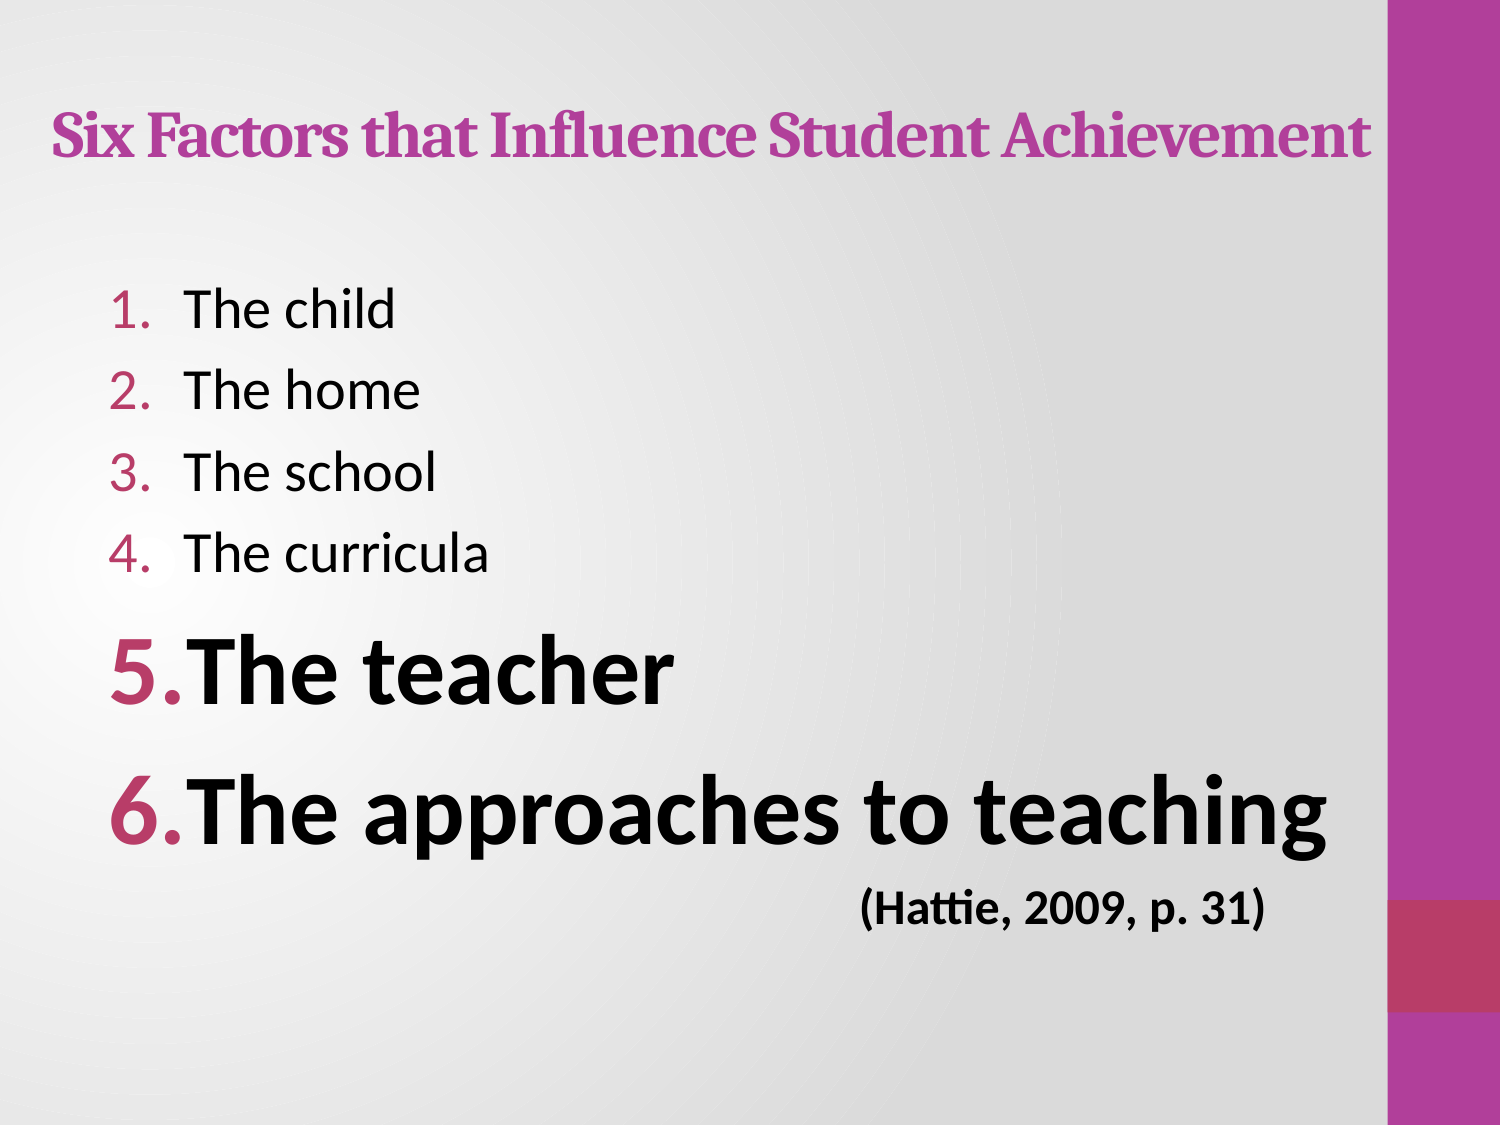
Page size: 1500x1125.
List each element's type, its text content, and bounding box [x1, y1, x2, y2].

list The child The home The school The curricula The teacher The approaches to teaching (Hattie, 2009, p. 31) [75, 262, 1400, 1050]
title Six Factors that Influence Student Achievement [37, 37, 1413, 225]
